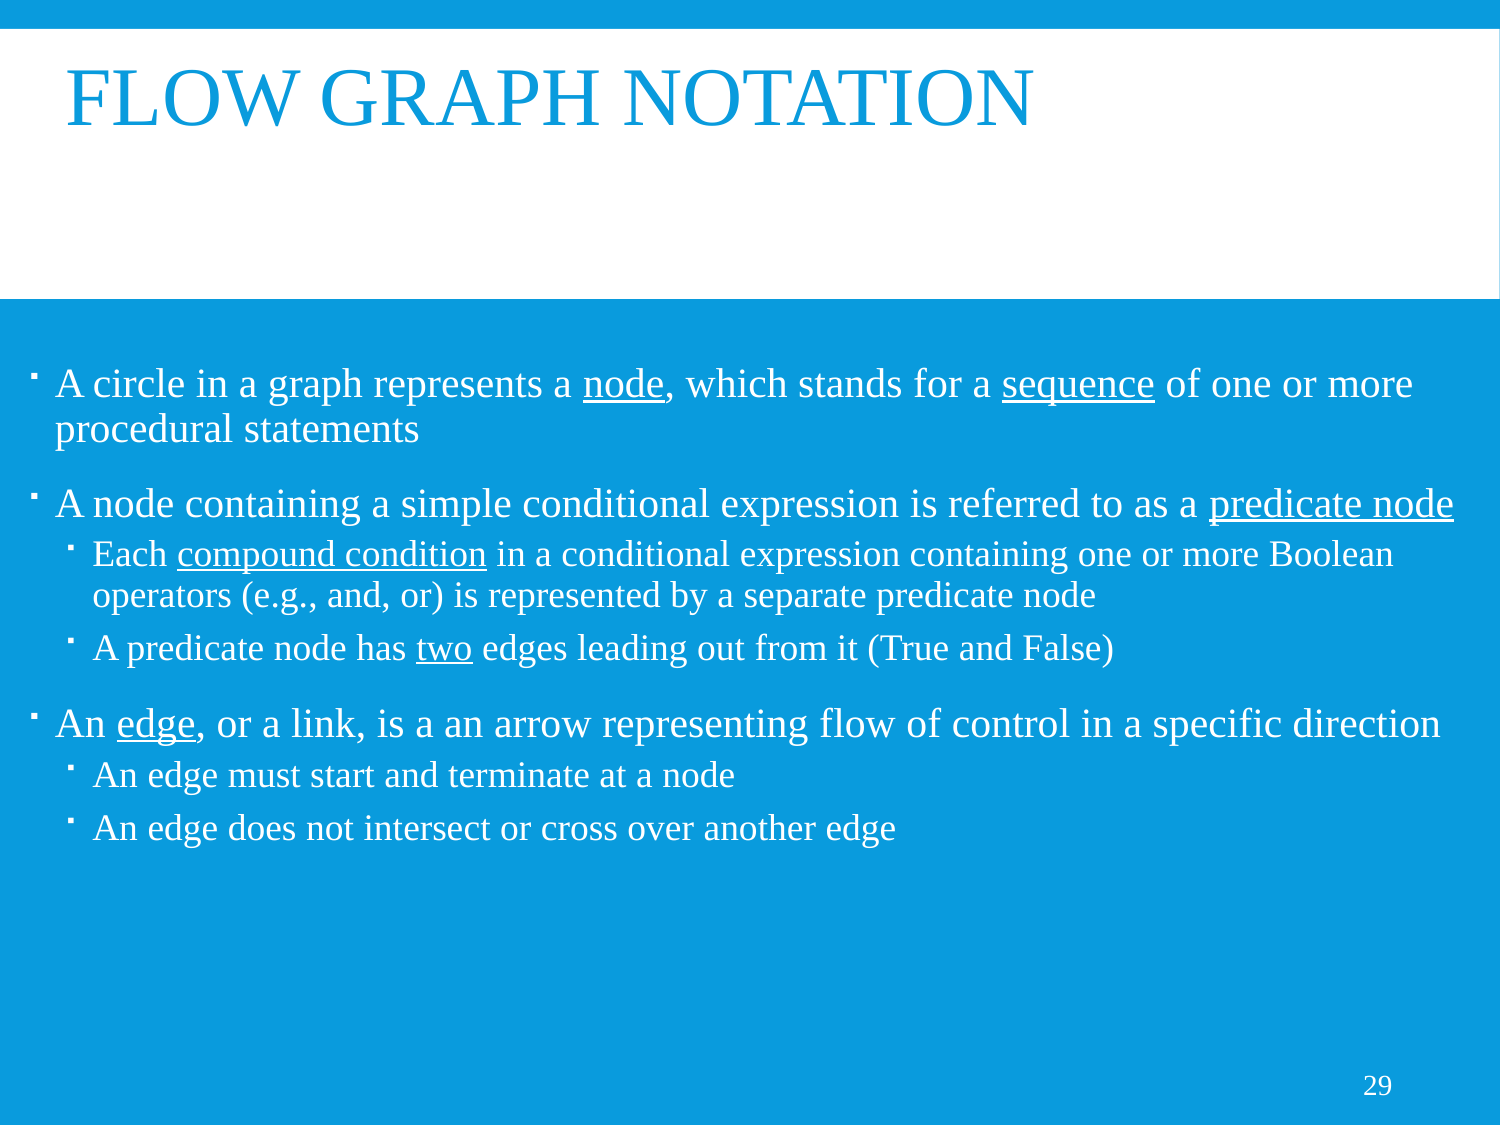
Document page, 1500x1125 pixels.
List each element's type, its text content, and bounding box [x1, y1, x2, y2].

title Flow Graph Notation [50, 5, 1325, 194]
list A circle in a graph represents a node, which stands for a sequence of one or more procedural statements A node containing a simple conditional expression is referred to as a predicate node Each compound condition in a conditional expression containing one or more Boolean operators (e.g., and, or) is represented by a separate predicate node A predicate node has two edges leading out from it (True and False) An edge, or a link, is a an arrow representing flow of control in a specific direction An edge must start and terminate at a node An edge does not intersect or cross over another edge [9, 354, 1473, 1055]
slide_number 29 [1355, 1053, 1473, 1114]
